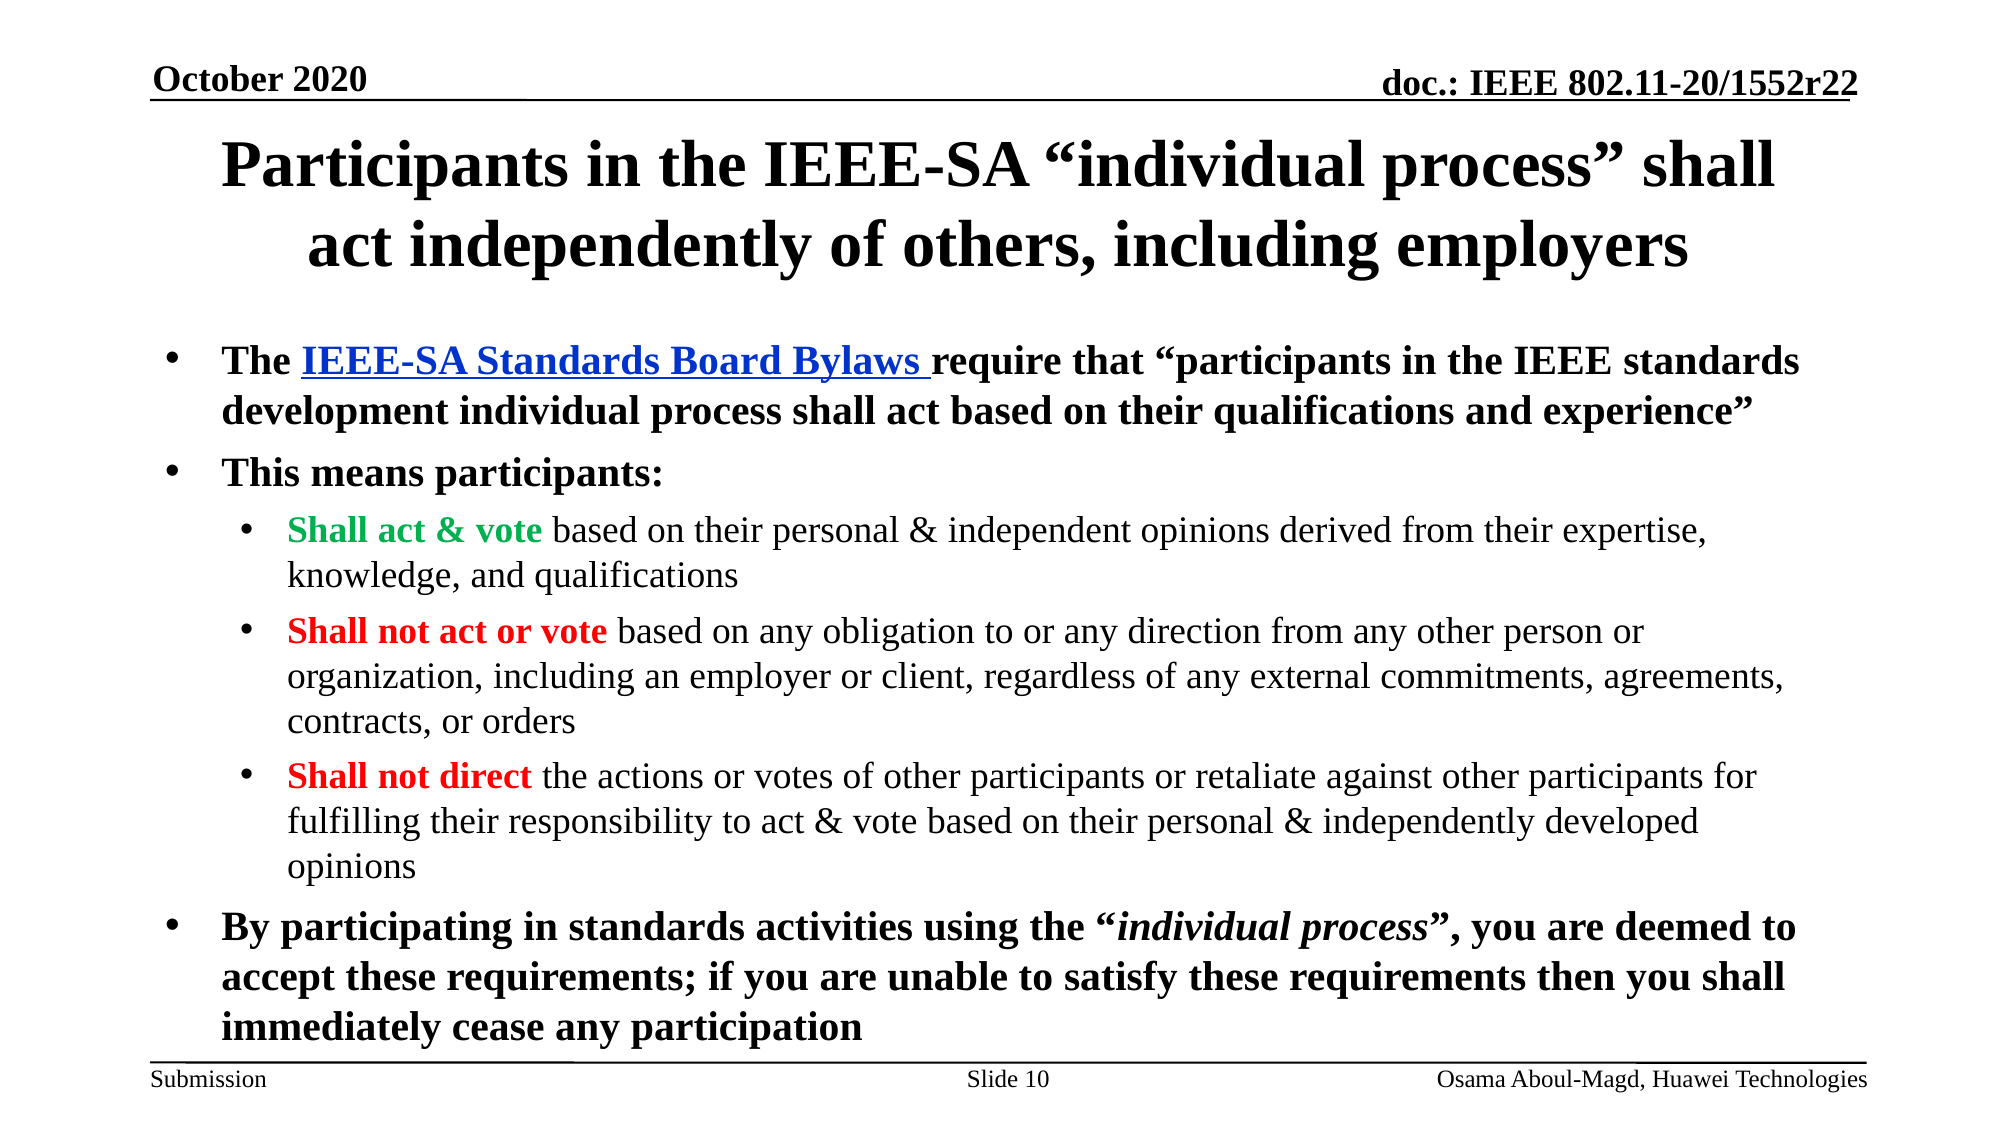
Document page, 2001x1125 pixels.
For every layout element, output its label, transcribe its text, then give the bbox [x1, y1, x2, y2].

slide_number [152, 54, 563, 100]
slide_number Slide 10 [950, 1061, 1067, 1123]
title Participants in the IEEE-SA “individual process” shall act independently of others, including employers [149, 112, 1850, 288]
footer Osama Aboul-Magd, Huawei Technologies [1171, 1061, 1869, 1093]
list The IEEE-SA Standards Board Bylaws require that “participants in the IEEE standards development individual process shall act based on their qualifications and experience” This means participants: Shall act & vote based on their personal & independent opinions derived from their expertise, knowledge, and qualifications Shall not act or vote based on any obligation to or any direction from any other person or organization, including an employer or client, regardless of any external commitments, agreements, contracts, or orders Shall not direct the actions or votes of other participants or retaliate against other participants for fulfilling their responsibility to act & vote based on their personal & independently developed opinions By participating in standards activities using the “individual process”, you are deemed to accept these requirements; if you are unable to satisfy these requirements then you shall immediately cease any participation [149, 324, 1850, 1000]
